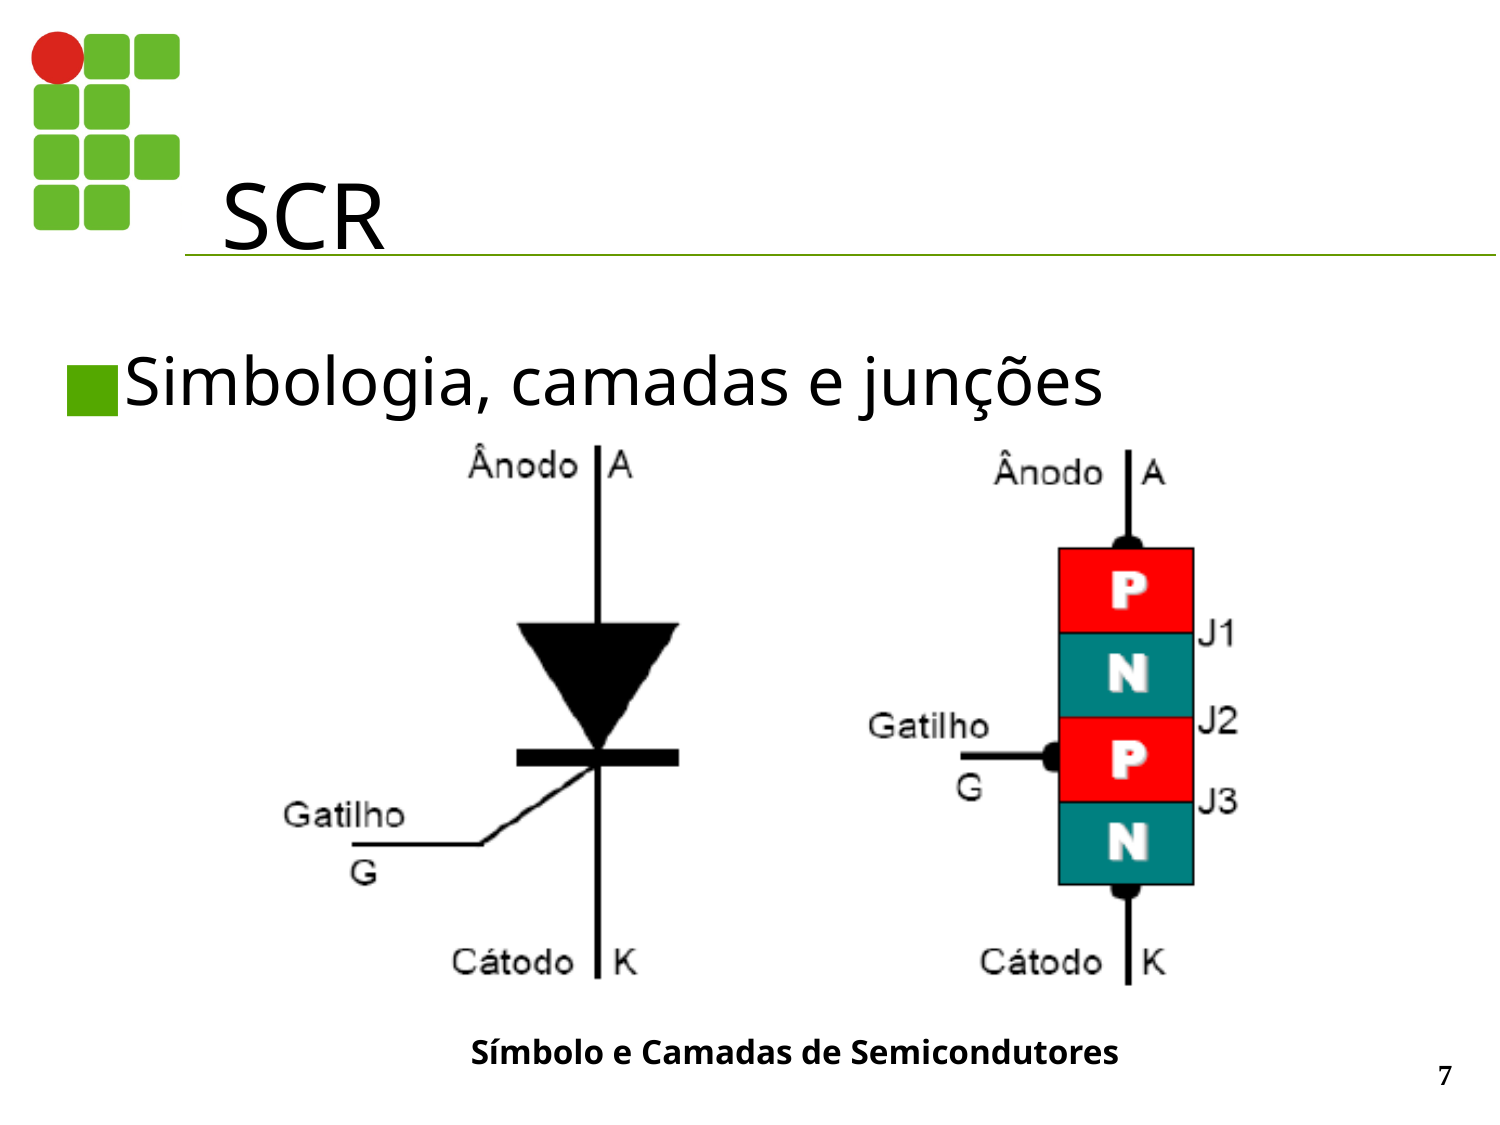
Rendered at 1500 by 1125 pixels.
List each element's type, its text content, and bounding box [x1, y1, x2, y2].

picture [281, 433, 1260, 1025]
picture [29, 30, 182, 232]
title SCR [206, 35, 1468, 275]
text_box ‹#› [1155, 1032, 1468, 1100]
list Simbologia, camadas e junções Símbolo e Camadas de Semicondutores [46, 331, 1469, 1032]
